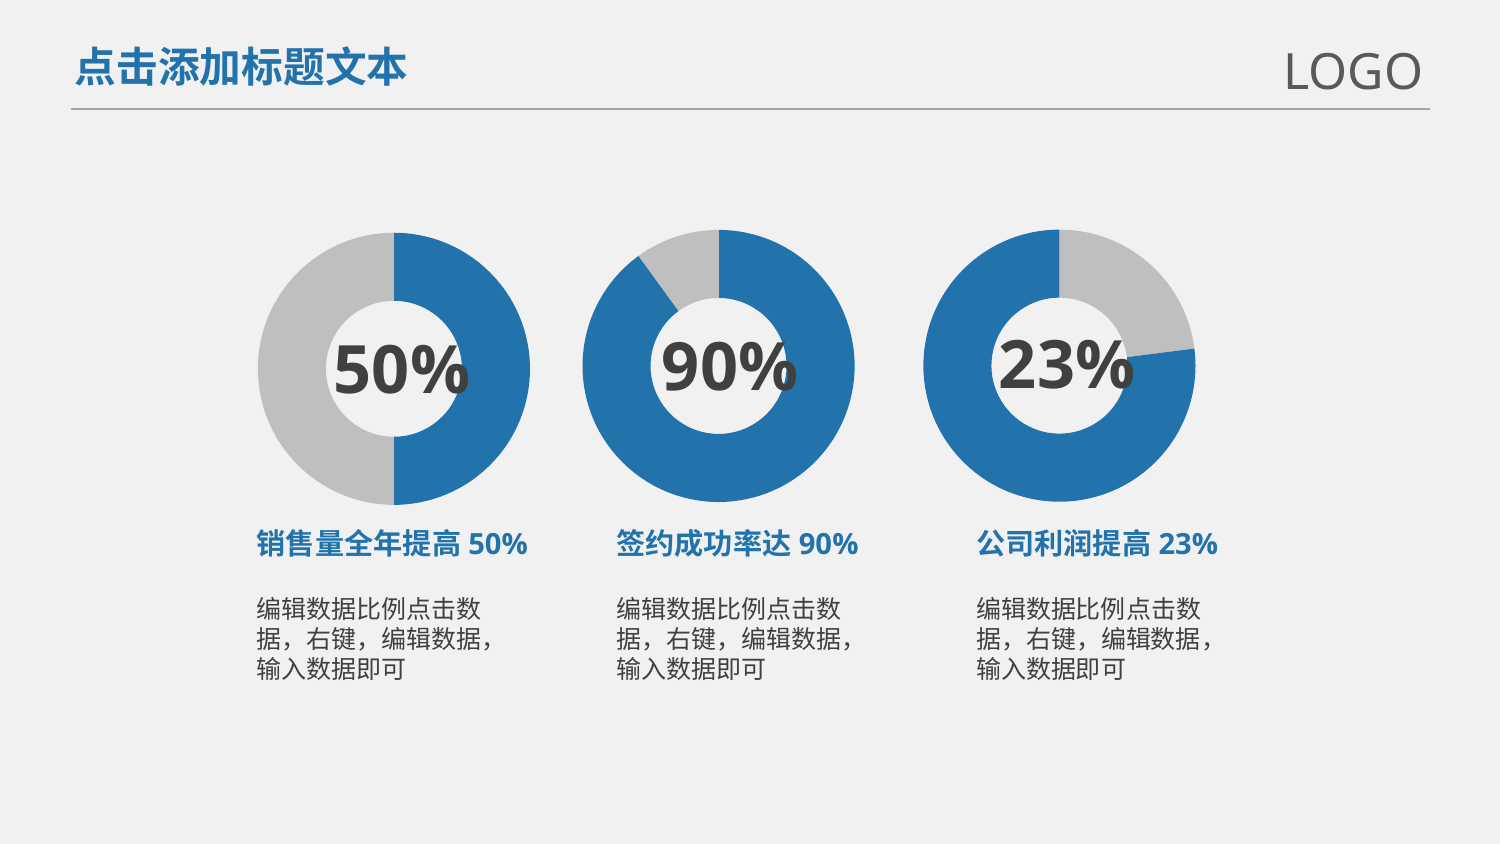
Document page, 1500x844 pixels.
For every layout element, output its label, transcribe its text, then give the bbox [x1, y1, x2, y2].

text_box 点击添加标题文本 [59, 33, 424, 99]
text_box LOGO [1268, 31, 1439, 107]
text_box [604, 519, 923, 671]
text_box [216, 226, 571, 511]
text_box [964, 519, 1294, 671]
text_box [822, 223, 1296, 508]
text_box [245, 519, 563, 671]
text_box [481, 223, 821, 508]
